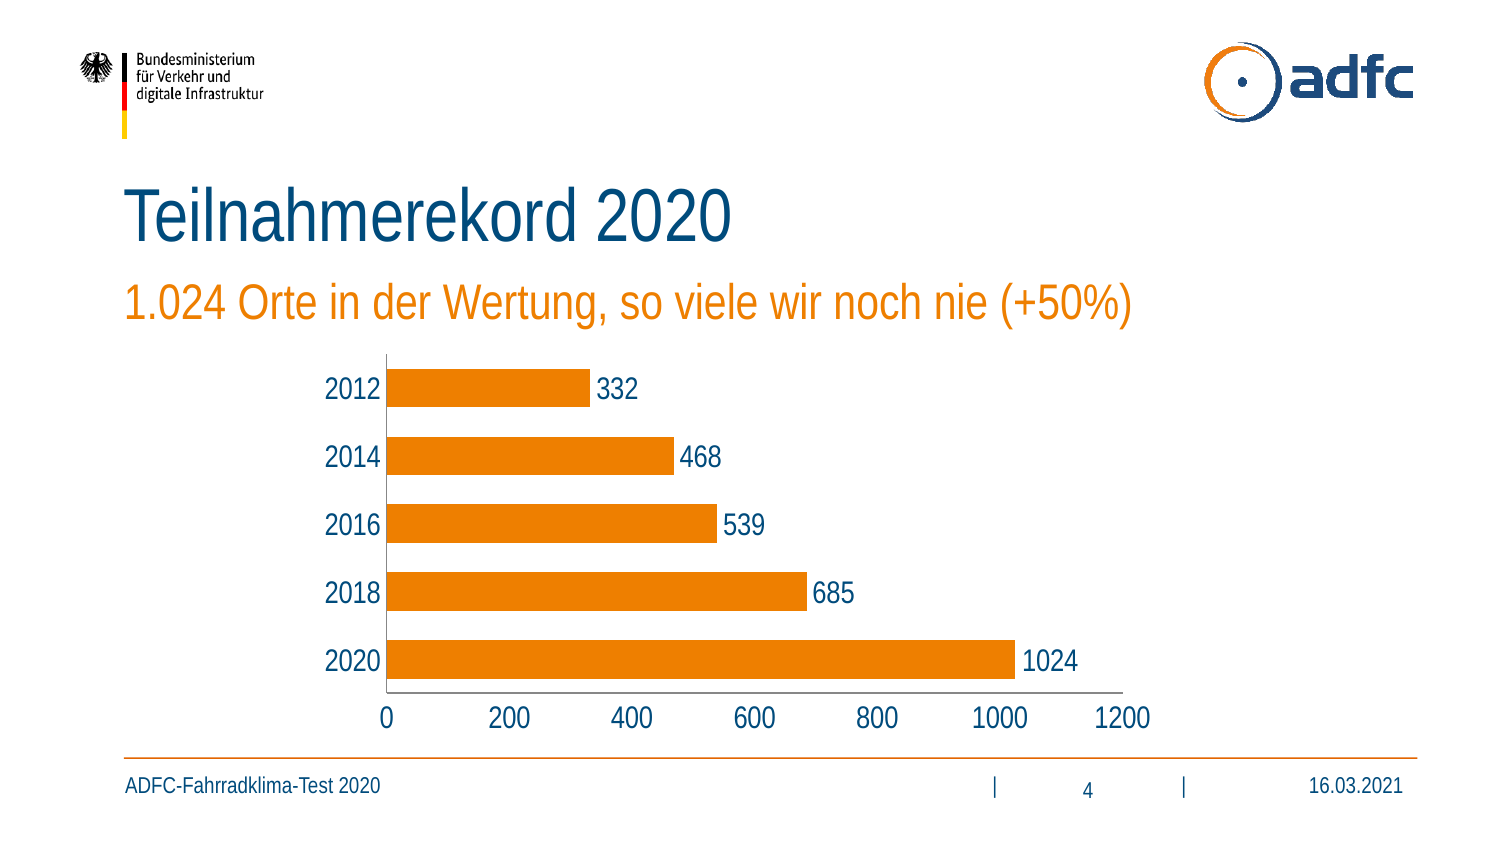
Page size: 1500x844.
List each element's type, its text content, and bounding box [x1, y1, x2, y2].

picture [1202, 40, 1414, 123]
chart [306, 346, 1169, 744]
list Teilnahmerekord 2020 1.024 Orte in der Wertung, so viele wir noch nie (+50%) [123, 151, 1475, 709]
picture [46, 27, 296, 158]
